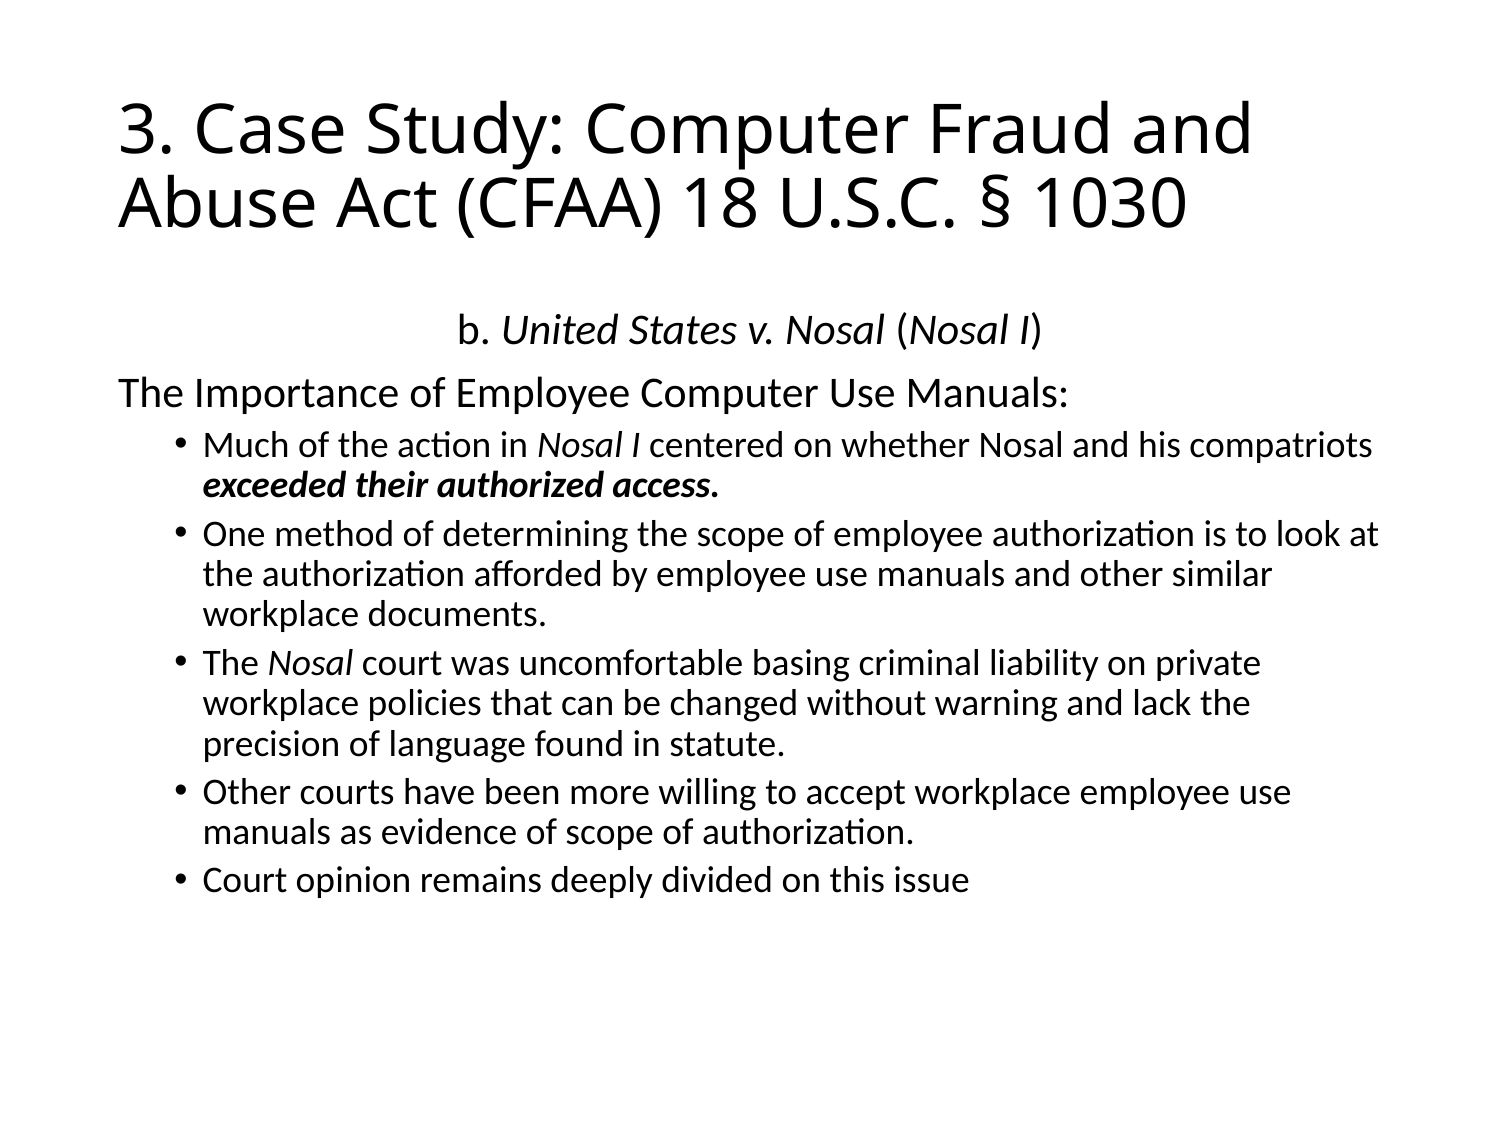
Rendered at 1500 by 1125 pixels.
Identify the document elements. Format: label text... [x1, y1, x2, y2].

title 3. Case Study: Computer Fraud and Abuse Act (CFAA) 18 U.S.C. § 1030 [102, 59, 1398, 278]
list b. United States v. Nosal (Nosal I) The Importance of Employee Computer Use Manuals: Much of the action in Nosal I centered on whether Nosal and his compatriots exceeded their authorized access. One method of determining the scope of employee authorization is to look at the authorization afforded by employee use manuals and other similar workplace documents. The Nosal court was uncomfortable basing criminal liability on private workplace policies that can be changed without warning and lack the precision of language found in statute. Other courts have been more willing to accept workplace employee use manuals as evidence of scope of authorization. Court opinion remains deeply divided on this issue [102, 299, 1398, 1014]
